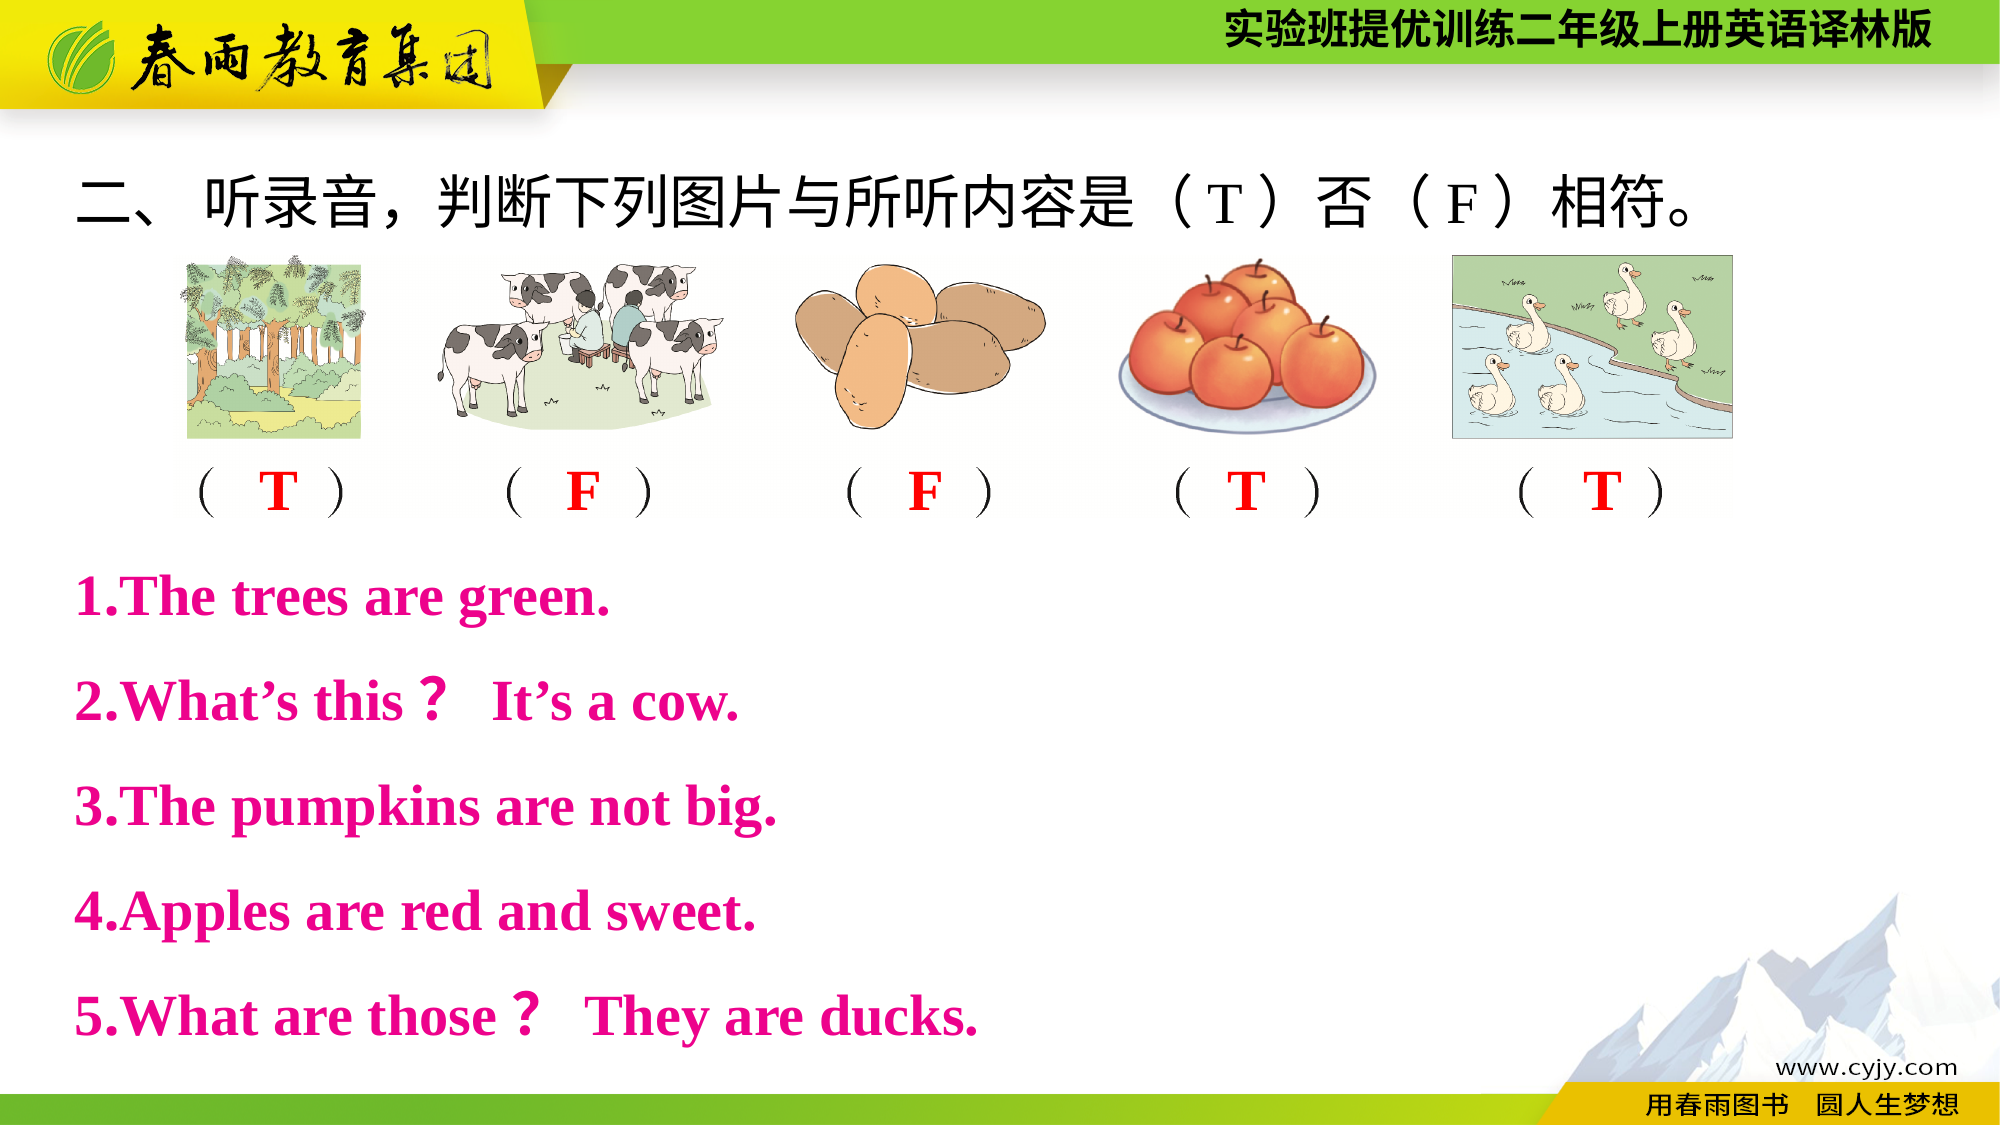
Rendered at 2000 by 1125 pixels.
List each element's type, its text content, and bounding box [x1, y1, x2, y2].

picture [0, 0, 2000, 1125]
list 二、 听录音，判断下列图片与所听内容是（T）否（F）相符。 [59, 122, 1944, 231]
text_box 1.The trees are green. 2.What’s this？It’s a cow. 3.The pumpkins are not big. 4.Apples are red and sweet. 5.What are those？They are ducks. [59, 514, 1944, 1055]
